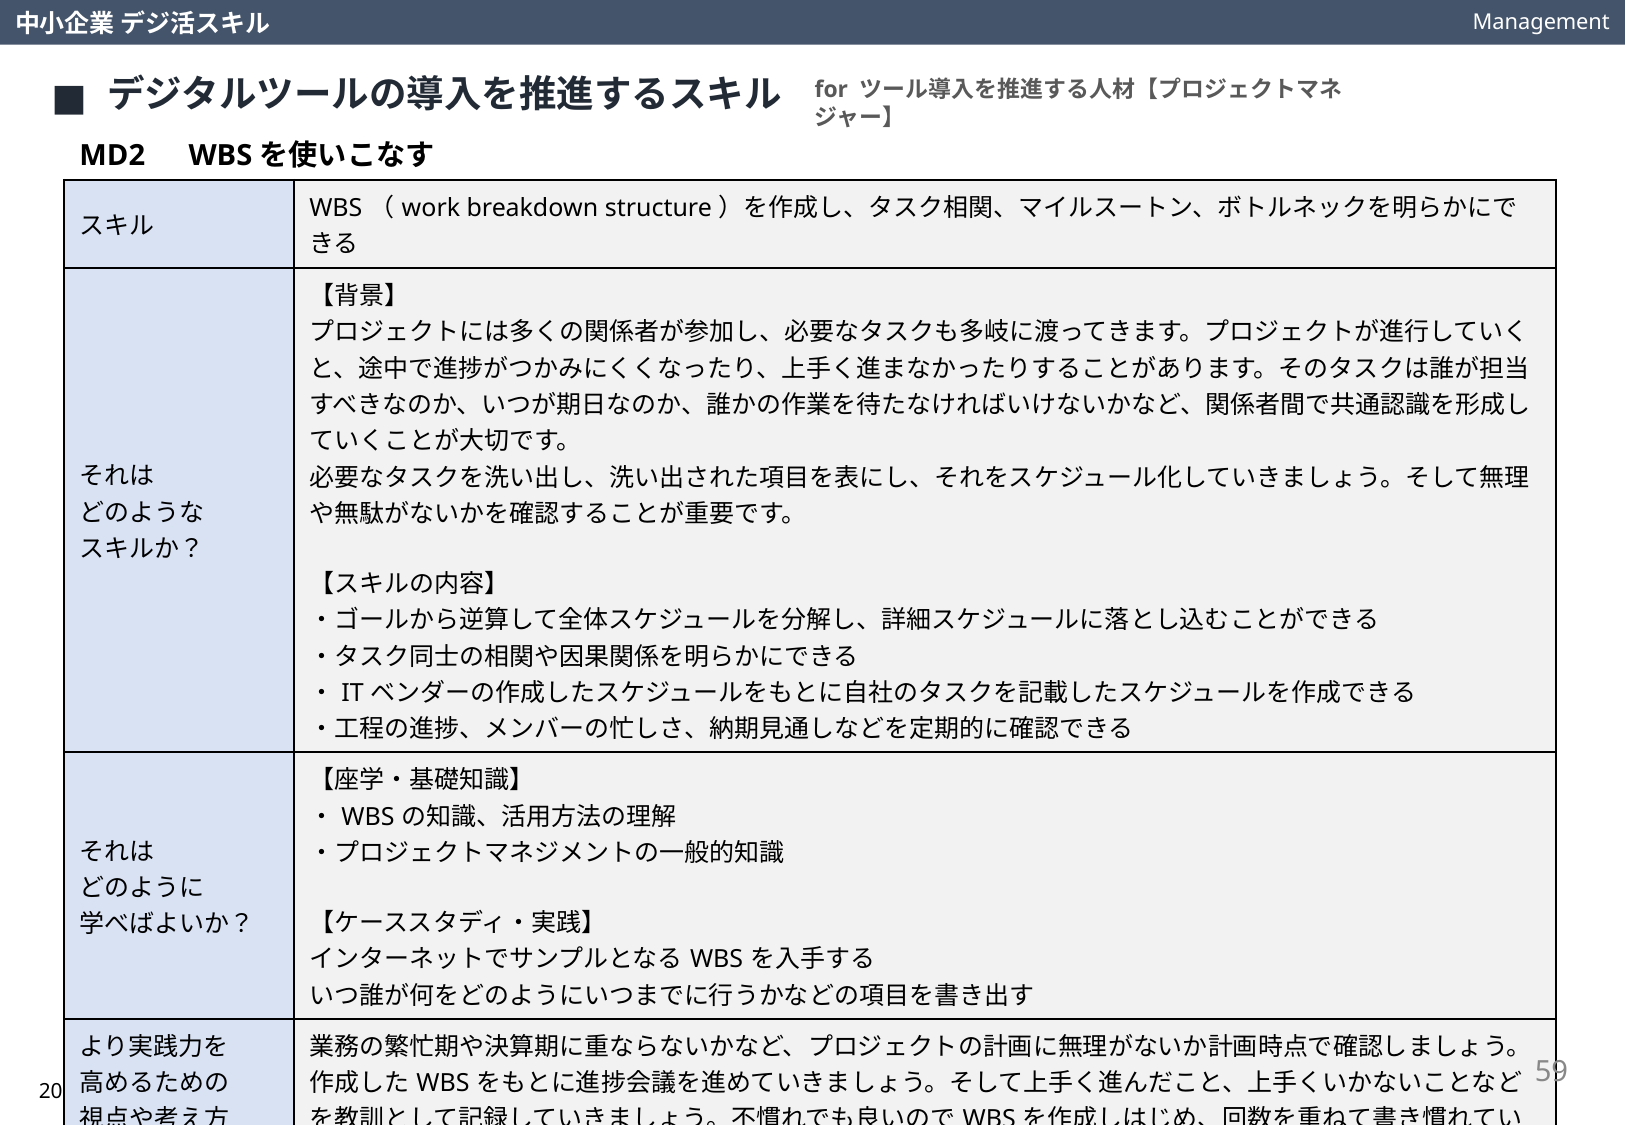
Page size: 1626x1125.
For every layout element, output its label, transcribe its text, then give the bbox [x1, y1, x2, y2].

text_box MD2 WBSを使いこなす [64, 128, 1561, 179]
table_cell より実践力を 高めるための 視点や考え方は？ [65, 1020, 293, 1125]
table_header スキル [65, 181, 293, 267]
table_cell 【座学・基礎知識】 ・WBSの知識、活用方法の理解 ・プロジェクトマネジメントの一般的知識 【ケーススタディ・実践】 インターネットでサンプルとなるWBSを入手する いつ誰が何をどのようにいつまでに行うかなどの項目を書き出す [295, 753, 1555, 1018]
slide_number 59 [1217, 1042, 1584, 1103]
table_cell それは どのような スキルか？ [65, 269, 293, 751]
text_box 中小企業 デジ活スキル [0, 0, 1625, 45]
text_box for ツール導入を推進する人材【プロジェクトマネジャー】 [799, 67, 1447, 138]
table_cell 業務の繁忙期や決算期に重ならないかなど、プロジェクトの計画に無理がないか計画時点で確認しましょう。作成したWBSをもとに進捗会議を進めていきましょう。そして上手く進んだこと、上手くいかないことなどを教訓として記録していきましょう。不慣れでも良いのでWBSを作成しはじめ、回数を重ねて書き慣れていきましょう。 [295, 1020, 1555, 1125]
table_header WBS（work breakdown structure）を作成し、タスク相関、マイルスートン、ボトルネックを明らかにできる [295, 181, 1555, 267]
table_cell それは どのように 学べばよいか？ [65, 753, 293, 1018]
text_box Management [1438, 0, 1625, 42]
text_box デジタルツールの導入を推進するスキル [36, 62, 1185, 123]
table_cell 【背景】 プロジェクトには多くの関係者が参加し、必要なタスクも多岐に渡ってきます。プロジェクトが進行していくと、途中で進捗がつかみにくくなったり、上手く進まなかったりすることがあります。そのタスクは誰が担当すべきなのか、いつが期日なのか、誰かの作業を待たなければいけないかなど、関係者間で共通認識を形成していくことが大切です。 必要なタスクを洗い出し、洗い出された項目を表にし、それをスケジュール化していきましょう。そして無理や無駄がないかを確認することが重要です。 【スキルの内容】 ・ゴールから逆算して全体スケジュールを分解し、詳細スケジュールに落とし込むことができる ・タスク同士の相関や因果関係を明らかにできる ・ITベンダーの作成したスケジュールをもとに自社のタスクを記載したスケジュールを作成できる ・工程の進捗、メンバーの忙しさ、納期見通しなどを定期的に確認できる [295, 269, 1555, 751]
